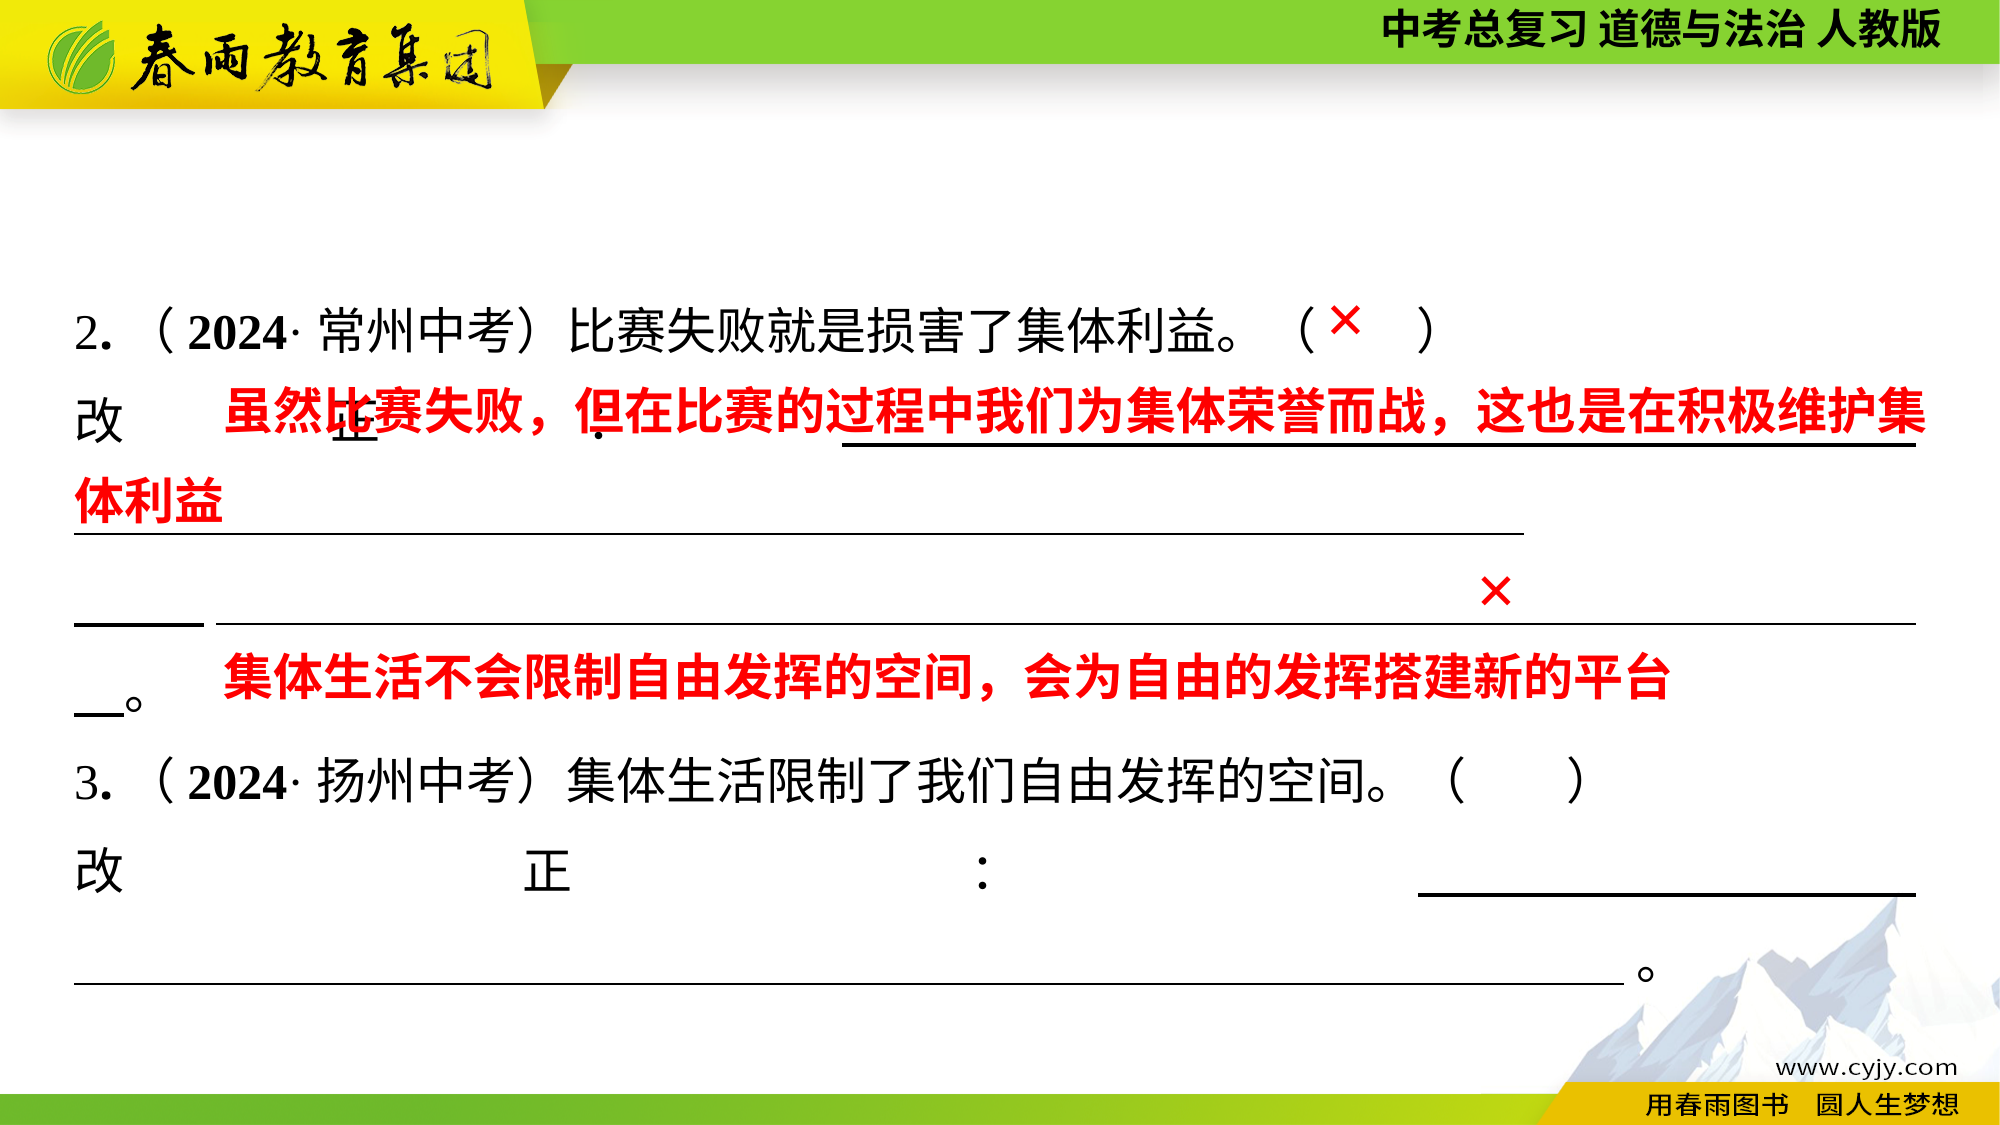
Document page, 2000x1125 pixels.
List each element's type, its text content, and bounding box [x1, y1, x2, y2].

text_box 集体生活不会限制自由发挥的空间，会为自由的发挥搭建新的平台 [208, 607, 1752, 713]
list 2.（2024·常州中考）比赛失败就是损害了集体利益。（ ） 改正： __________________________________________________________ ____________________________________________________________________ 。 3.（2024·扬州中考）集体生活限制了我们自由发挥的空间。（ ） 改正： ______________________________________________________________。 [59, 261, 1944, 341]
list 2.（2024·常州中考）比赛失败就是损害了集体利益。（ ） 改正： __________________________________________________________ ____________________________________________________________________ 。 3.（2024·扬州中考）集体生活限制了我们自由发挥的空间。（ ） 改正： ______________________________________________________________。 [59, 537, 1944, 732]
picture [0, 0, 2000, 1125]
text_box ✕ [1460, 551, 1533, 627]
text_box ✕ [1309, 281, 1382, 357]
text_box 虽然比赛失败，但在比赛的过程中我们为集体荣誉而战，这也是在积极维护集体利益 [59, 341, 1944, 537]
